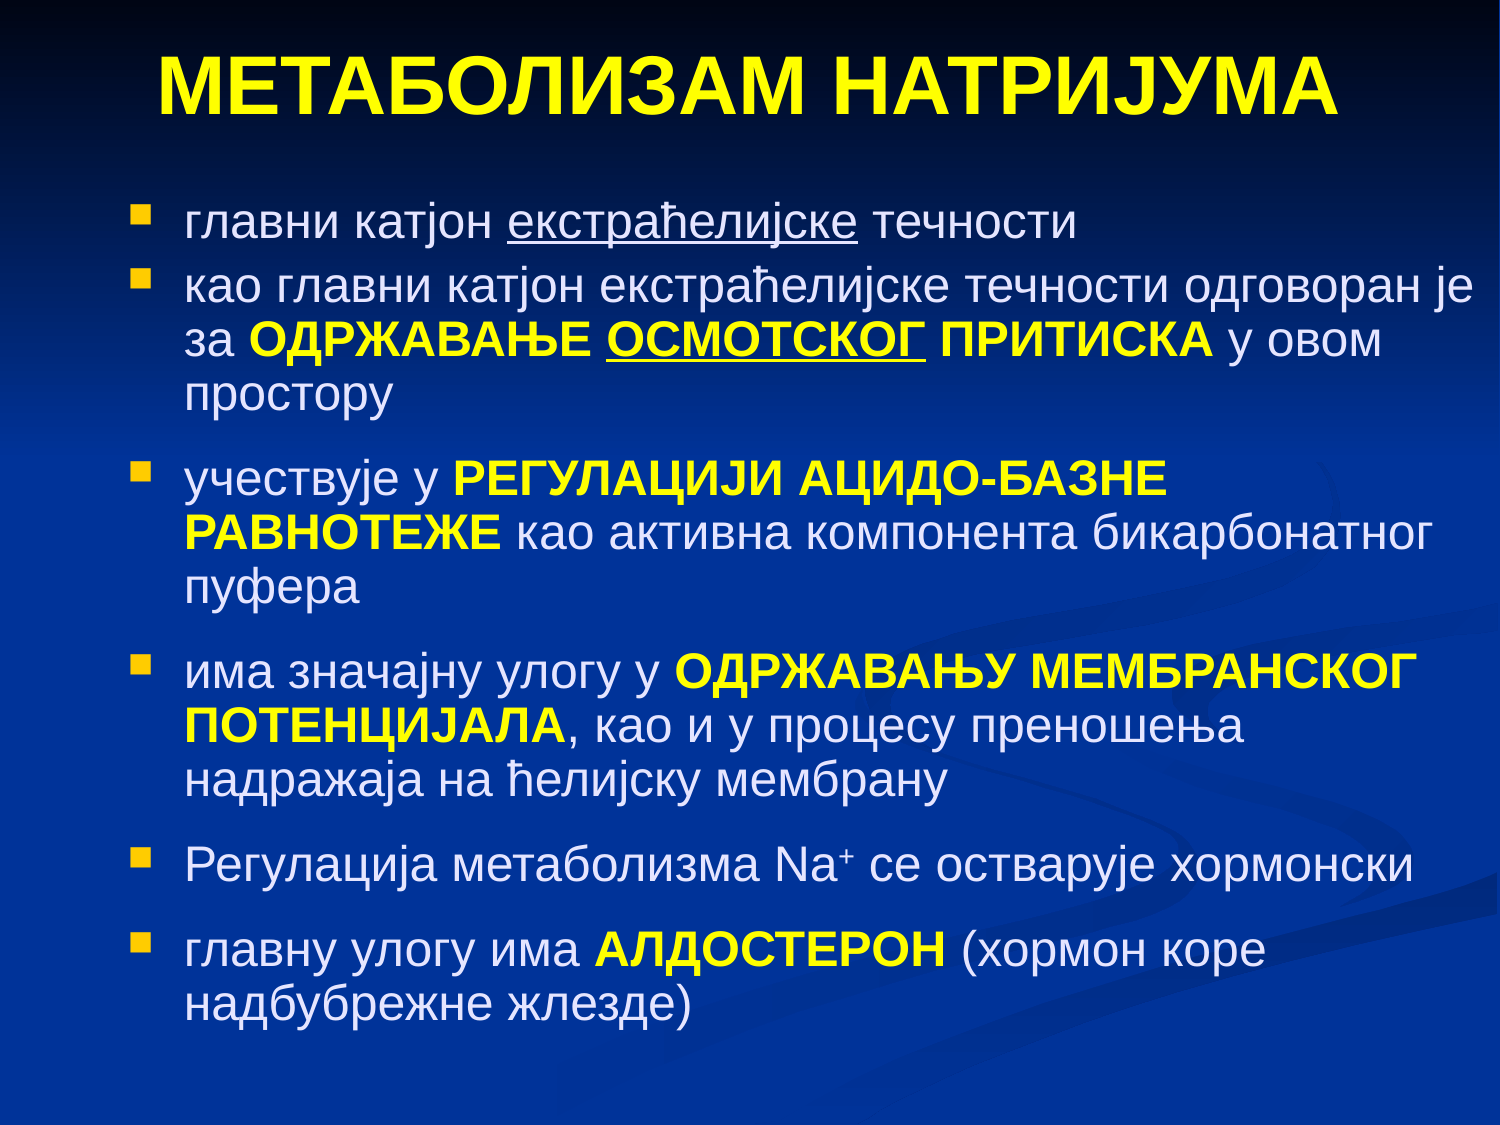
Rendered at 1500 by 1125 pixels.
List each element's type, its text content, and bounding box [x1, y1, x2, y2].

list главни катјон екстраћелијске течности као главни катјон екстраћелијске течности одговоран је за ОДРЖАВАЊЕ ОСМОТСКОГ ПРИТИСКА у овом простору учествује у РЕГУЛАЦИЈИ АЦИДО-БАЗНЕ РАВНОТЕЖЕ као активна компонента бикарбонатног пуфера има значајну улогу у ОДРЖАВАЊУ МЕМБРАНСКОГ ПОТЕНЦИЈАЛА, као и у процесу преношења надражаја на ћелијску мембрану Регулација метаболизма Na+ се остварује хормонски главну улогу има АЛДОСТЕРОН (хормон коре надбубрежне жлезде) [112, 187, 1500, 1125]
title МЕТАБОЛИЗАМ НАТРИЈУМА [124, 0, 1401, 151]
